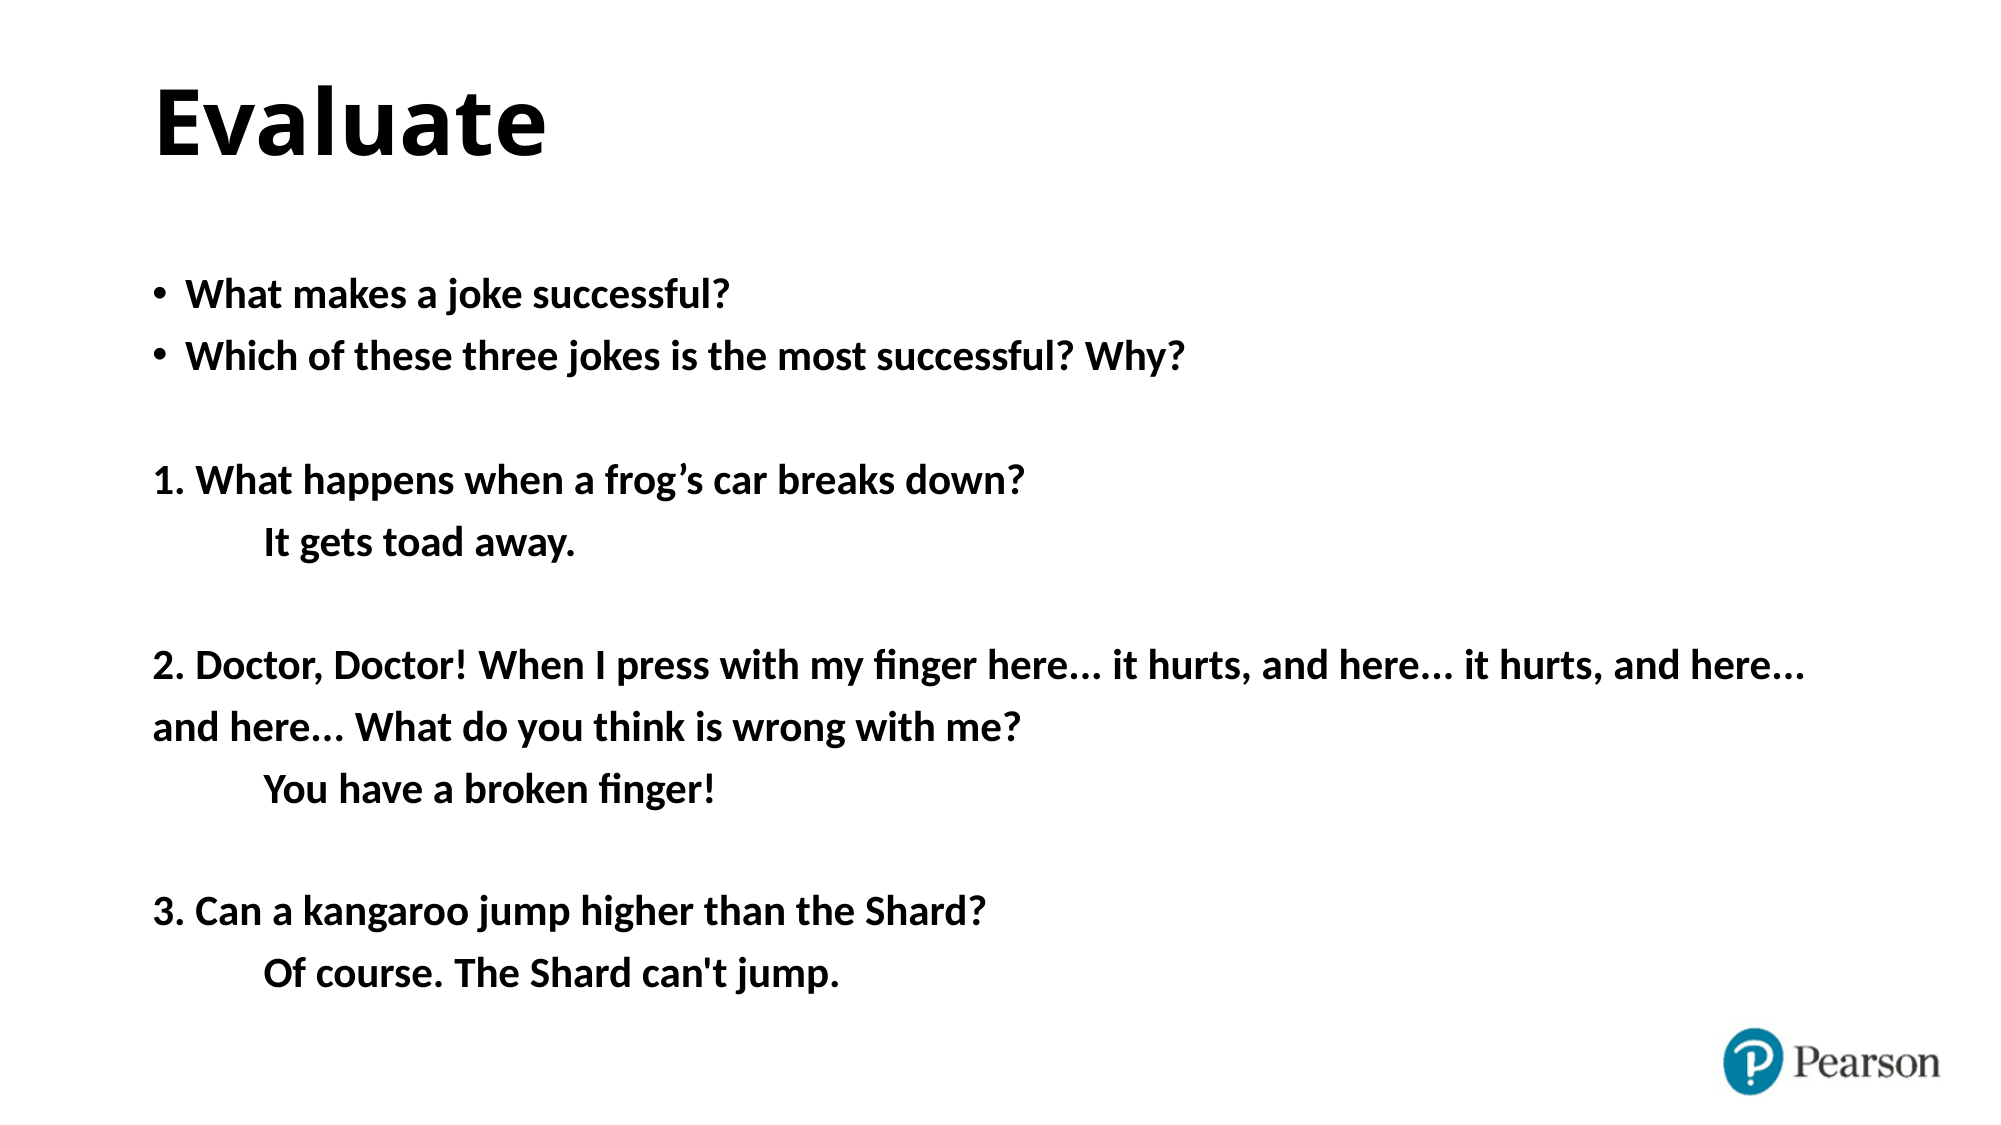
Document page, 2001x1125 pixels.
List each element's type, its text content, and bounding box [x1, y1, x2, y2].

list What makes a joke successful? Which of these three jokes is the most successful? Why? 1. What happens when a frog’s car breaks down? It gets toad away. 2. Doctor, Doctor! When I press with my finger here... it hurts, and here... it hurts, and here... and here... What do you think is wrong with me? You have a broken finger! 3. Can a kangaroo jump higher than the Shard? Of course. The Shard can't jump. [137, 264, 1863, 1014]
picture [1713, 1013, 1951, 1106]
title Evaluate [137, 59, 1863, 191]
